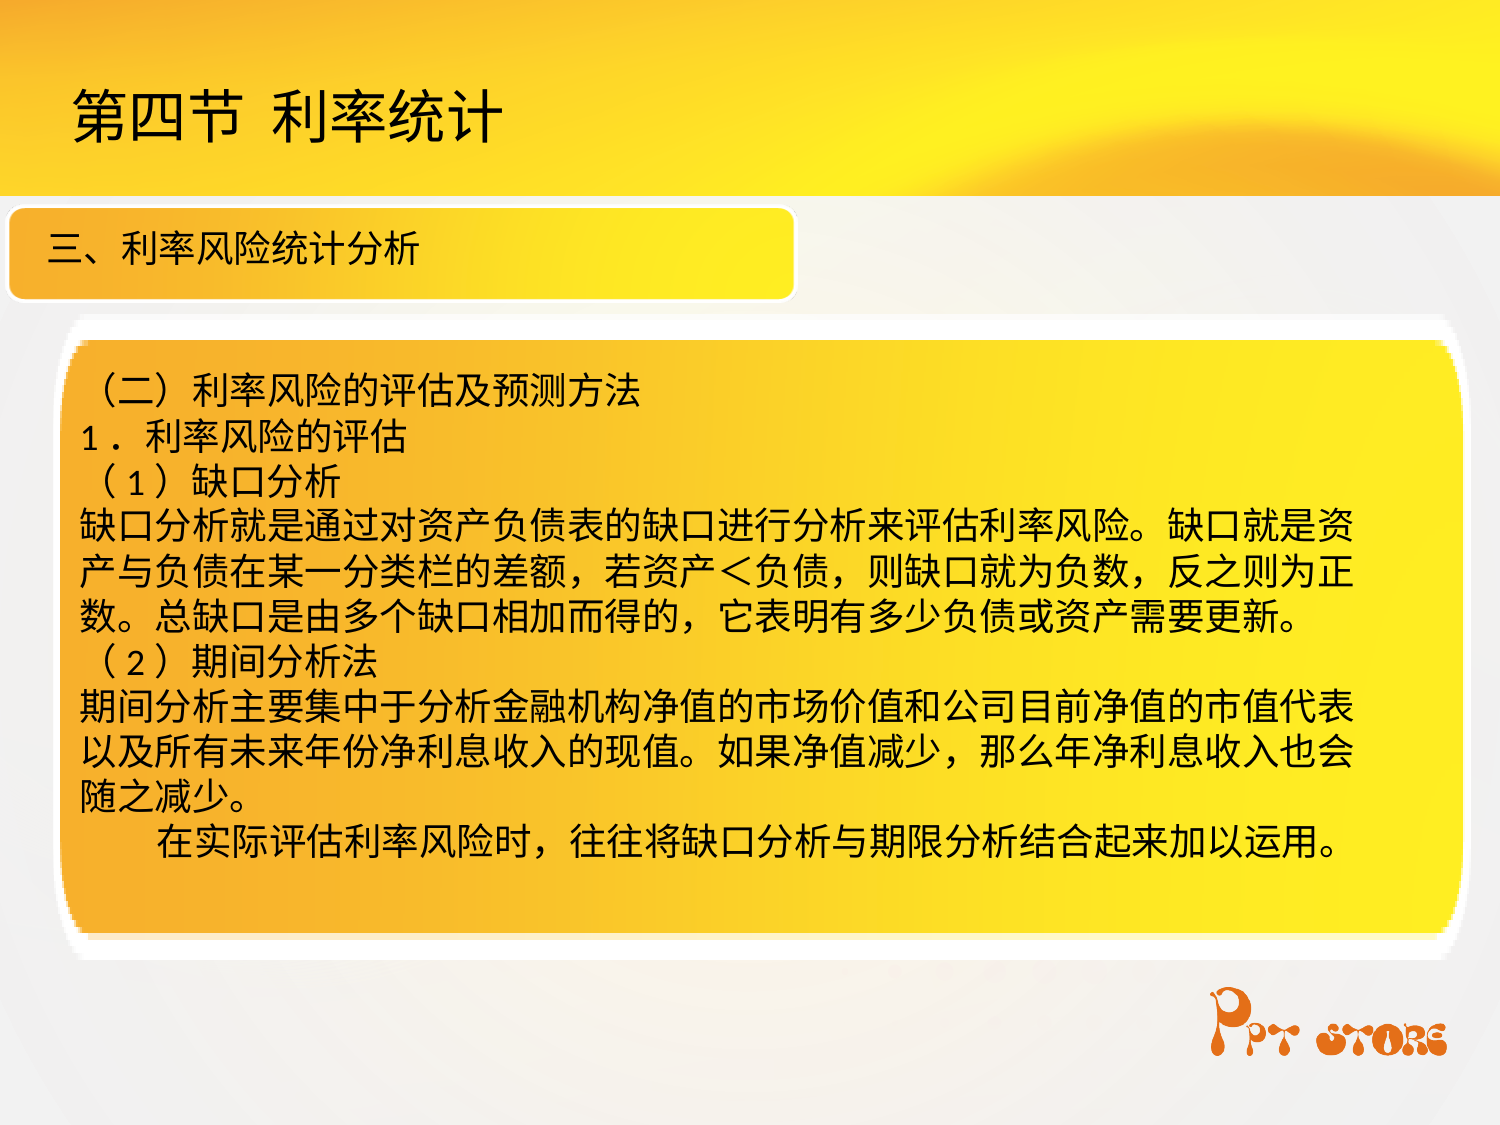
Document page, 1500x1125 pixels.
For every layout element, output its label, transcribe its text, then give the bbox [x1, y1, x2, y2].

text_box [5, 204, 798, 303]
title 第四节 利率统计 [0, 56, 963, 173]
picture [0, 1, 1500, 1125]
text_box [52, 314, 1471, 960]
